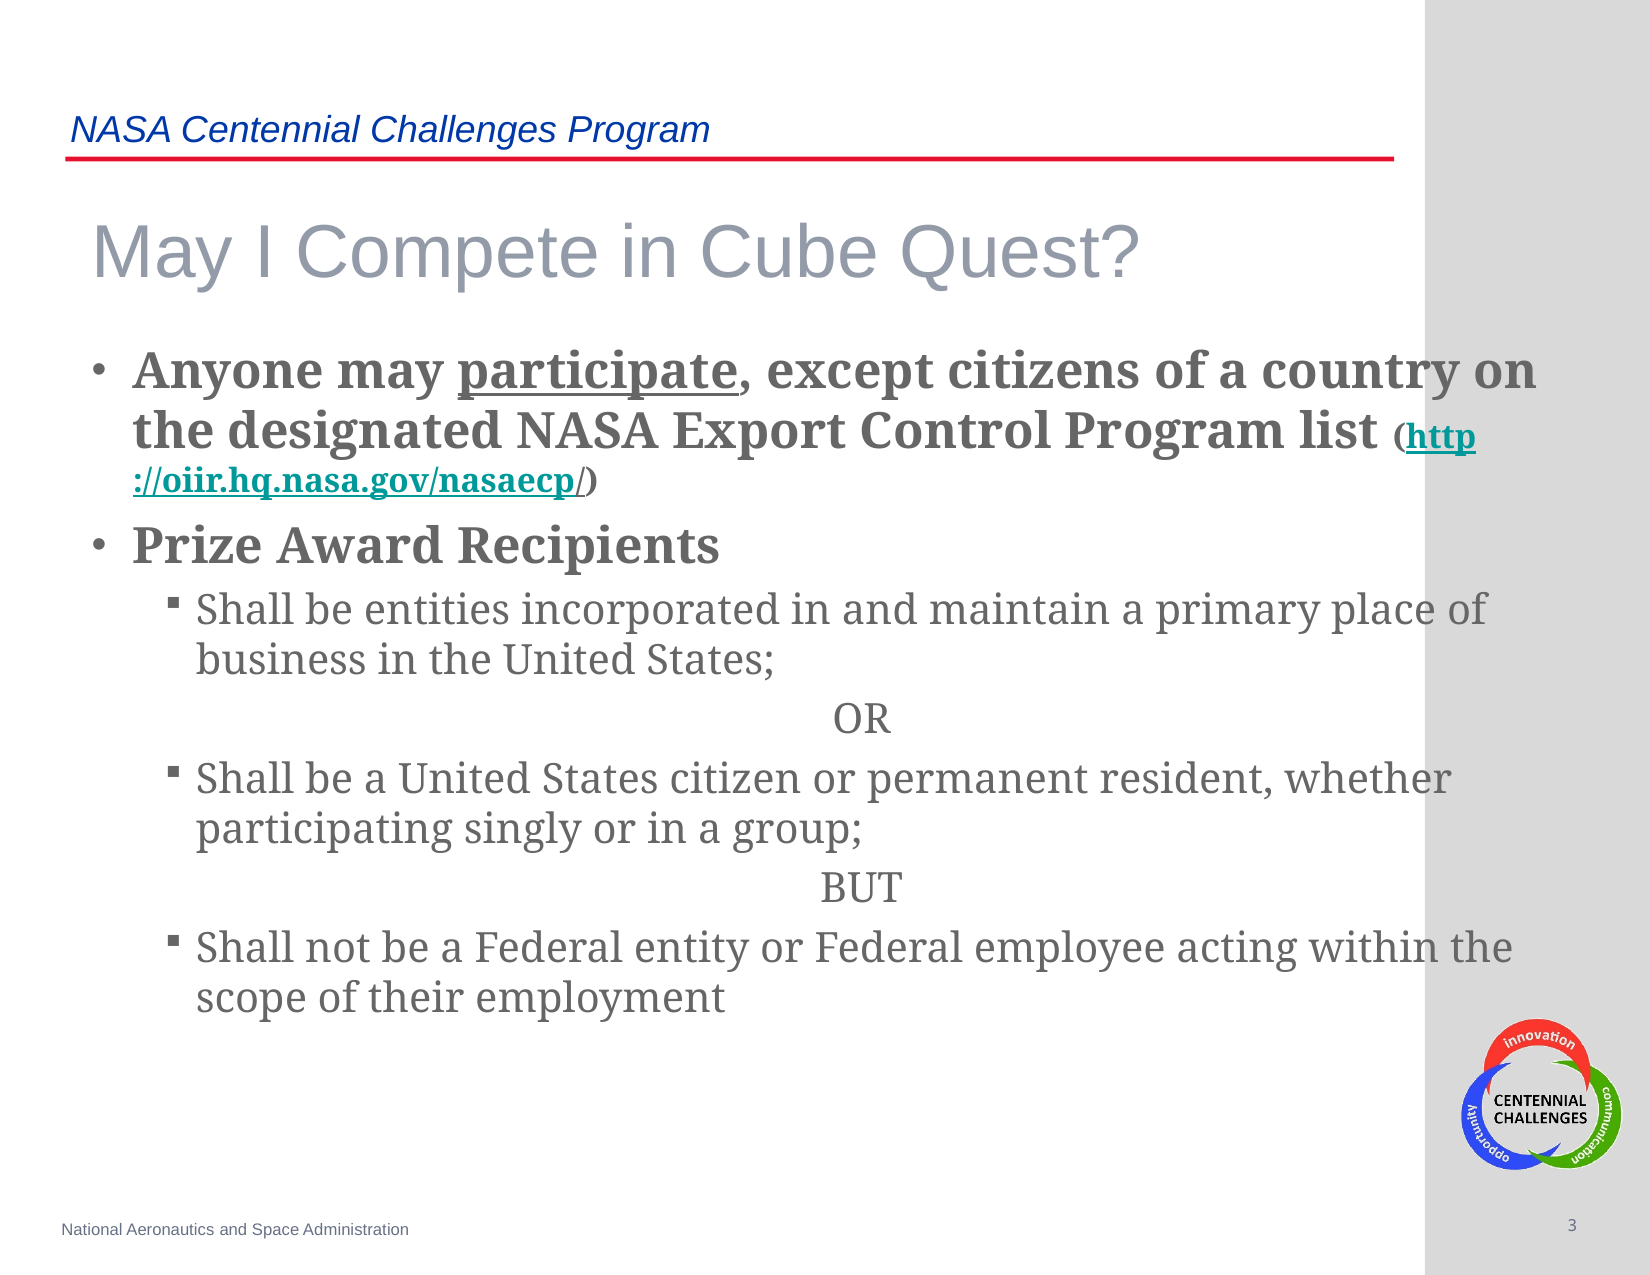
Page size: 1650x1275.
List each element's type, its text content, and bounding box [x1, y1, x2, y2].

title May I Compete in Cube Quest? [74, 172, 1576, 324]
picture [1444, 1006, 1638, 1187]
list Anyone may participate, except citizens of a country on the designated NASA Export Control Program list (http://oiir.hq.nasa.gov/nasaecp/) Prize Award Recipients Shall be entities incorporated in and maintain a primary place of business in the United States; OR Shall be a United States citizen or permanent resident, whether participating singly or in a group; BUT Shall not be a Federal entity or Federal employee acting within the scope of their employment [74, 330, 1576, 1104]
slide_number 3 [1439, 1182, 1595, 1247]
